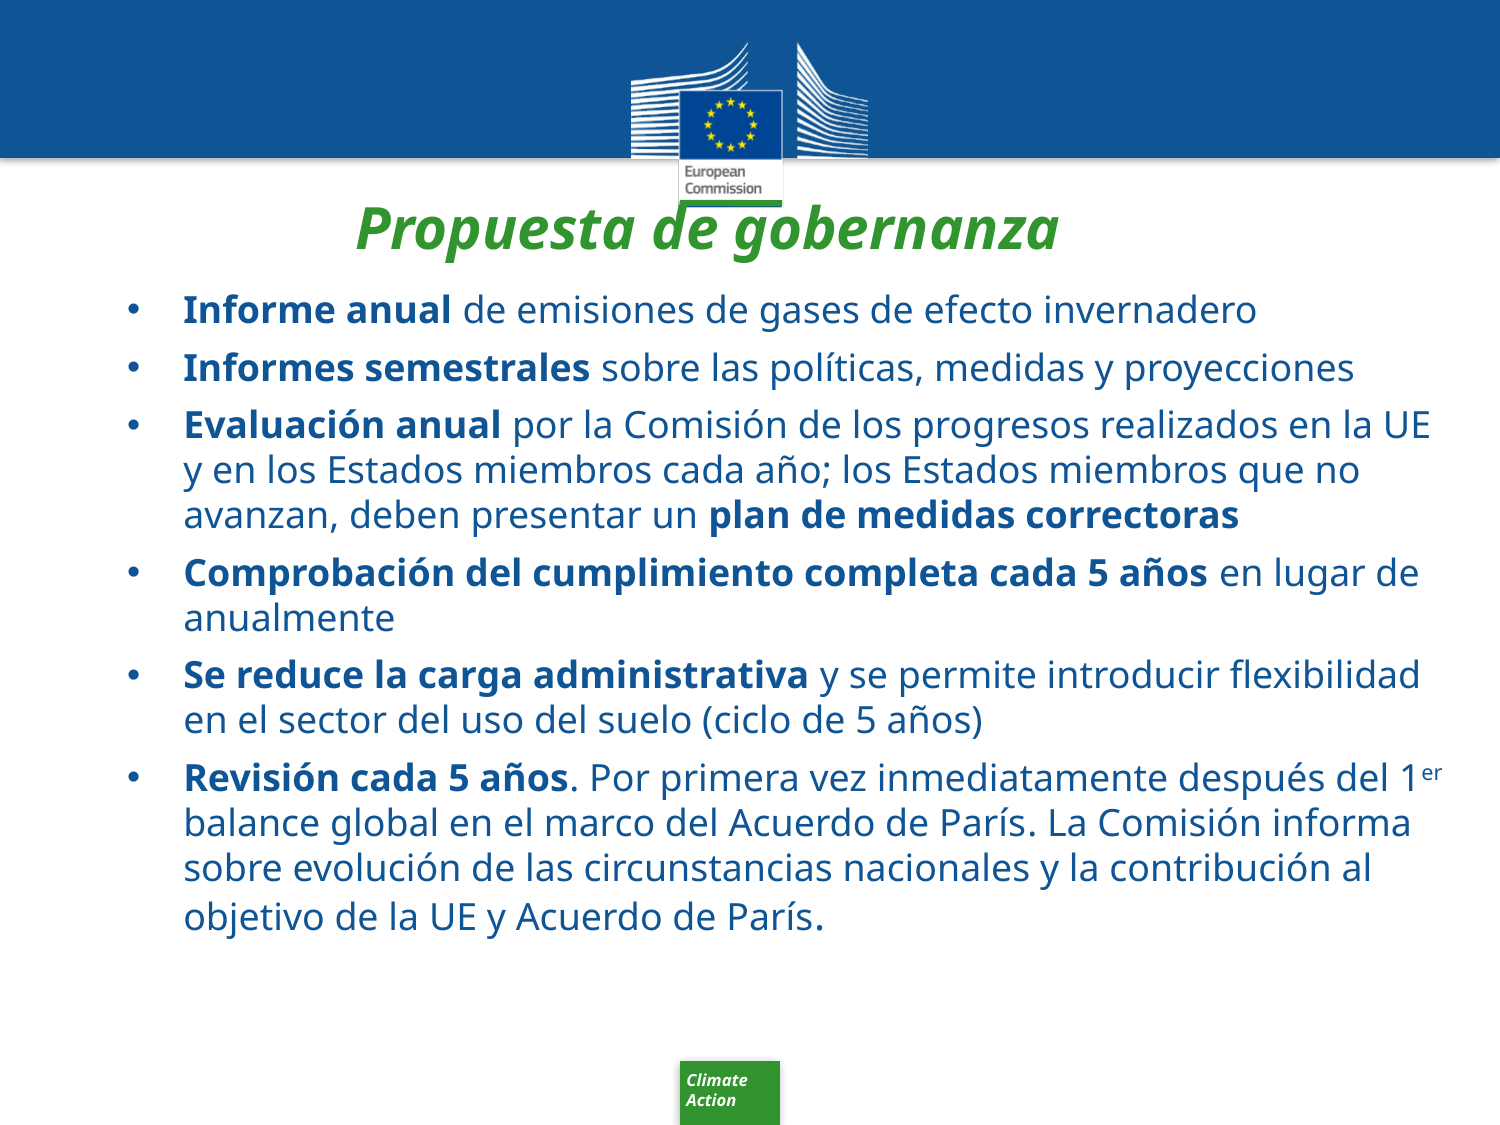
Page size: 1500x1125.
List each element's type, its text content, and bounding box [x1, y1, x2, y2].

picture [631, 42, 868, 172]
list Informe anual de emisiones de gases de efecto invernadero Informes semestrales sobre las políticas, medidas y proyecciones Evaluación anual por la Comisión de los progresos realizados en la UE y en los Estados miembros cada año; los Estados miembros que no avanzan, deben presentar un plan de medidas correctoras Comprobación del cumplimiento completa cada 5 años en lugar de anualmente Se reduce la carga administrativa y se permite introducir flexibilidad en el sector del uso del suelo (ciclo de 5 años) Revisión cada 5 años. Por primera vez inmediatamente después del 1er balance global en el marco del Acuerdo de París. La Comisión informa sobre evolución de las circunstancias nacionales y la contribución al objetivo de la UE y Acuerdo de París. [112, 278, 1473, 1106]
title Propuesta de gobernanza [0, 172, 1416, 279]
